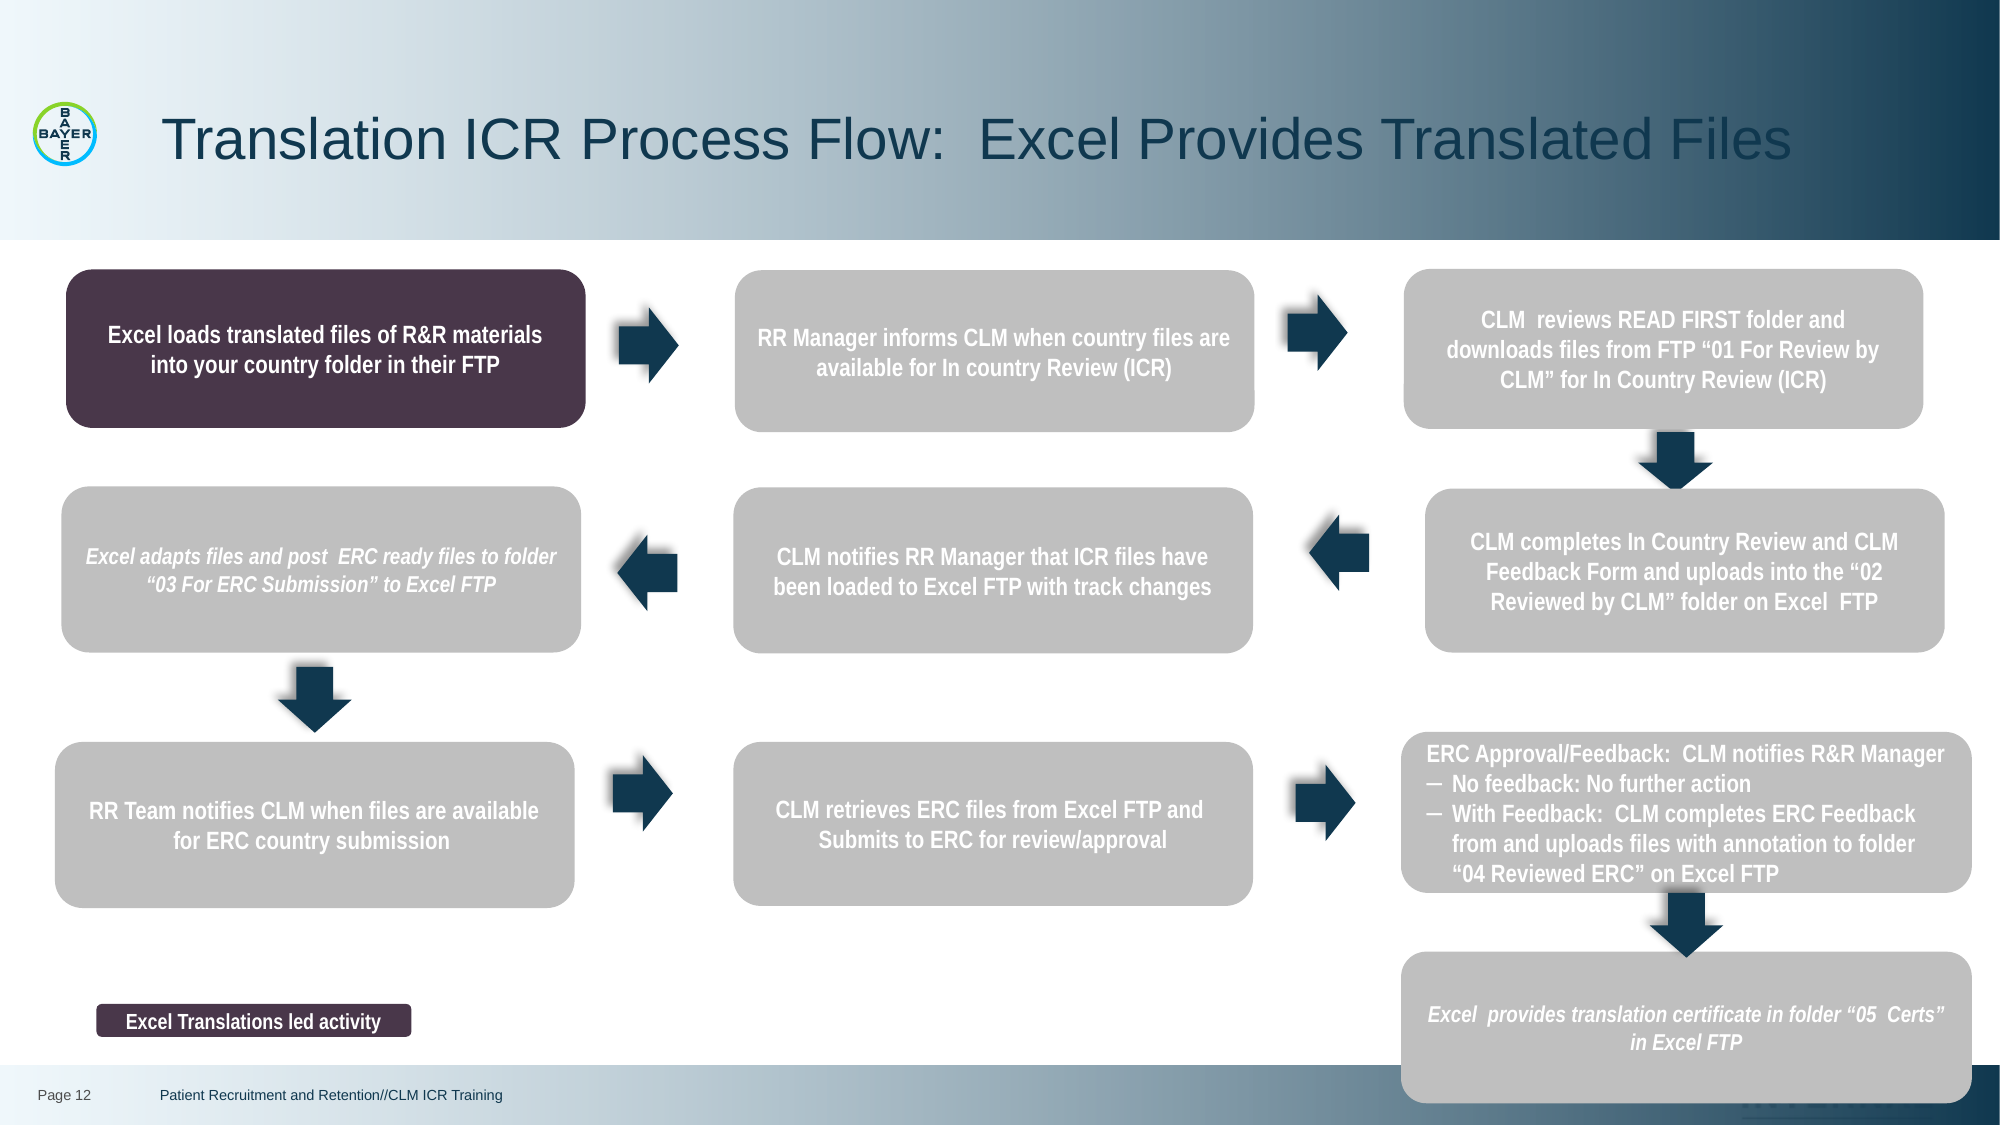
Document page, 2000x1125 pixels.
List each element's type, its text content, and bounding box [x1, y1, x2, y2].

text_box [54, 268, 1973, 1104]
picture [64, 105, 81, 111]
title Translation ICR Process Flow: Excel Provides Translated Files [161, 29, 1933, 172]
slide_number Page 12 [32, 1085, 50, 1104]
